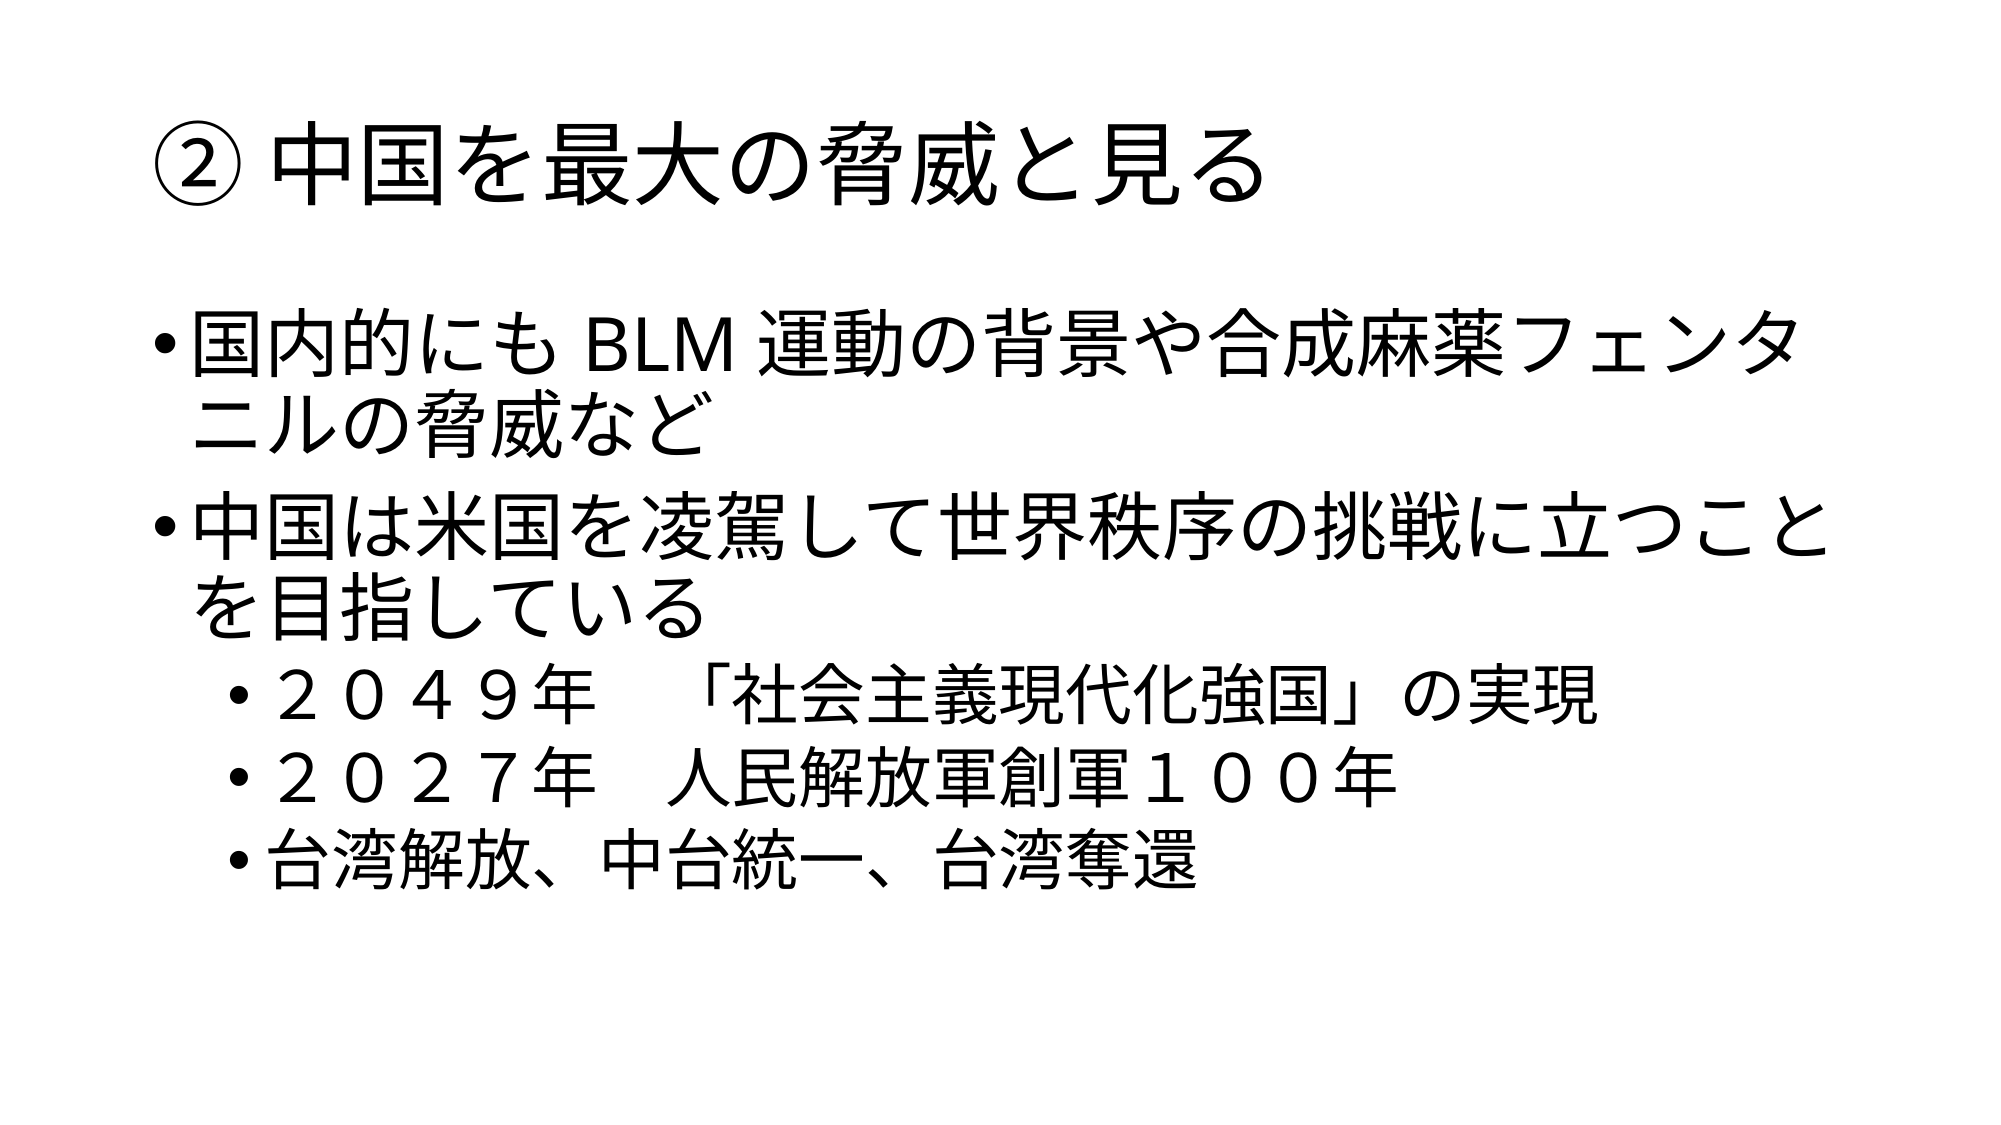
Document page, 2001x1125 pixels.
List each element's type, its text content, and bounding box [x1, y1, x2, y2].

list 国内的にもBLM運動の背景や合成麻薬フェンタニルの脅威など 中国は米国を凌駕して世界秩序の挑戦に立つことを目指している ２０４９年 「社会主義現代化強国」の実現 ２０２７年 人民解放軍創軍１００年 台湾解放、中台統一、台湾奪還 [137, 299, 1863, 1014]
title ②中国を最大の脅威と見る [137, 59, 1863, 278]
